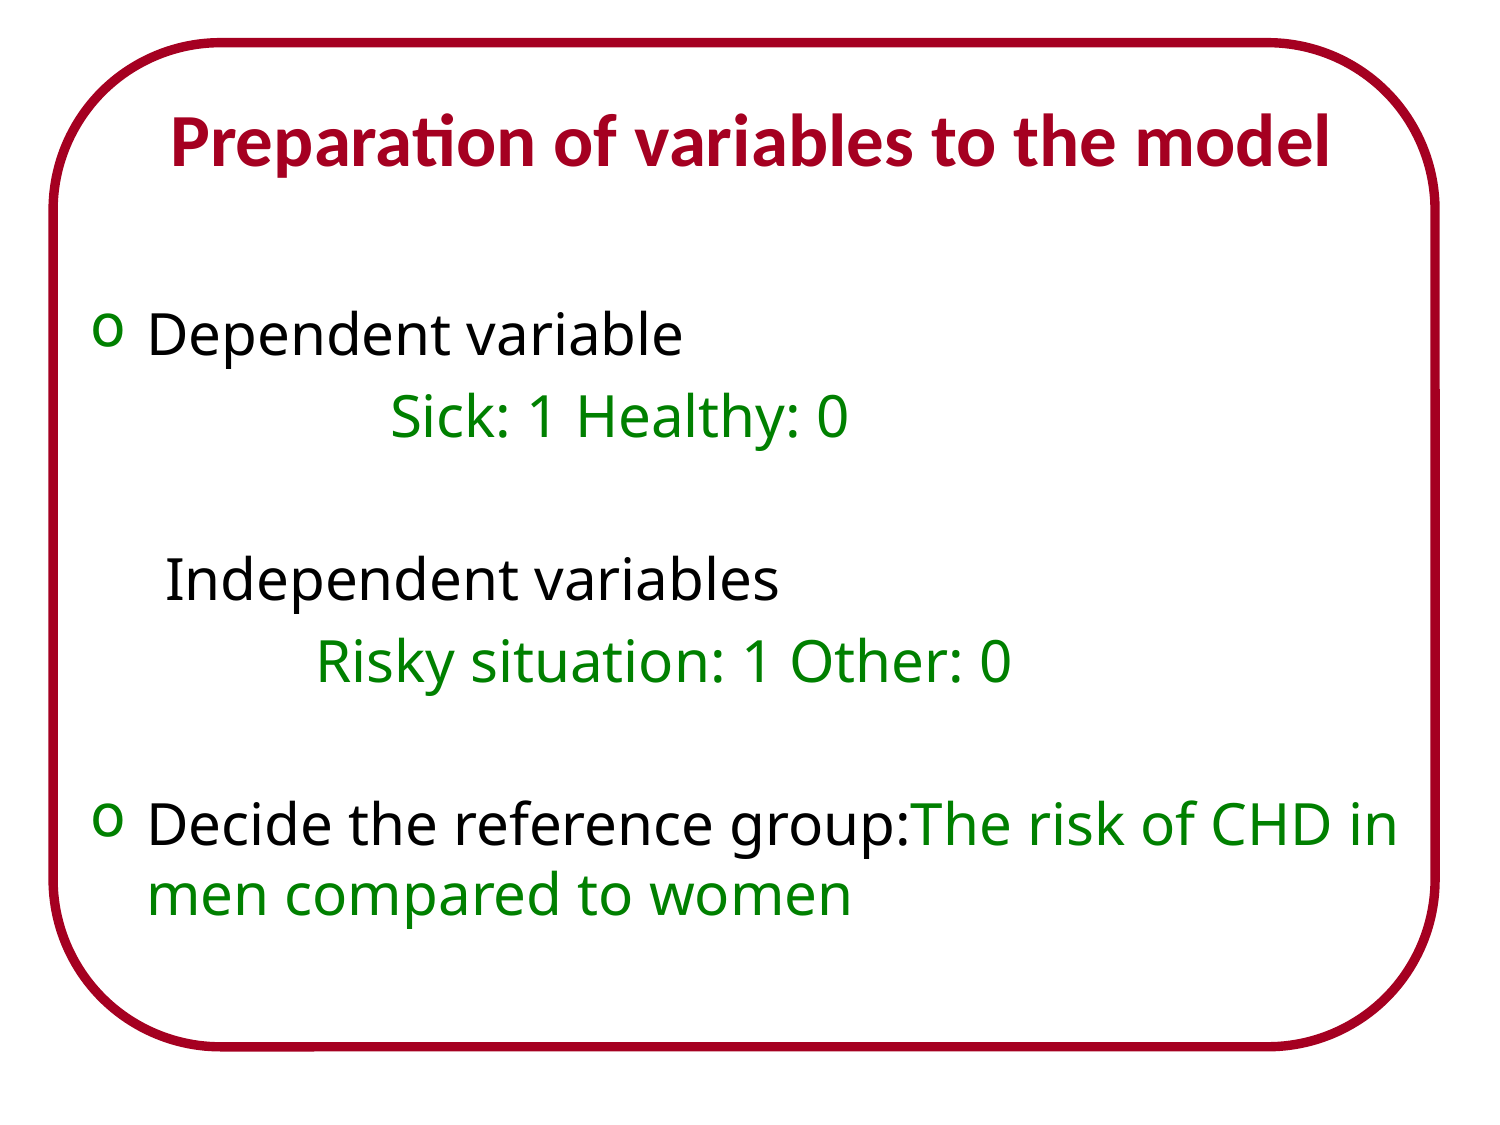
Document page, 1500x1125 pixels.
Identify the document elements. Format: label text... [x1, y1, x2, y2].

title Preparation of variables to the model [76, 42, 1428, 231]
list Dependent variable Sick: 1 Healthy: 0 Independent variables Risky situation: 1 Other: 0 Decide the reference group:The risk of CHD in men compared to women [74, 207, 1426, 1012]
